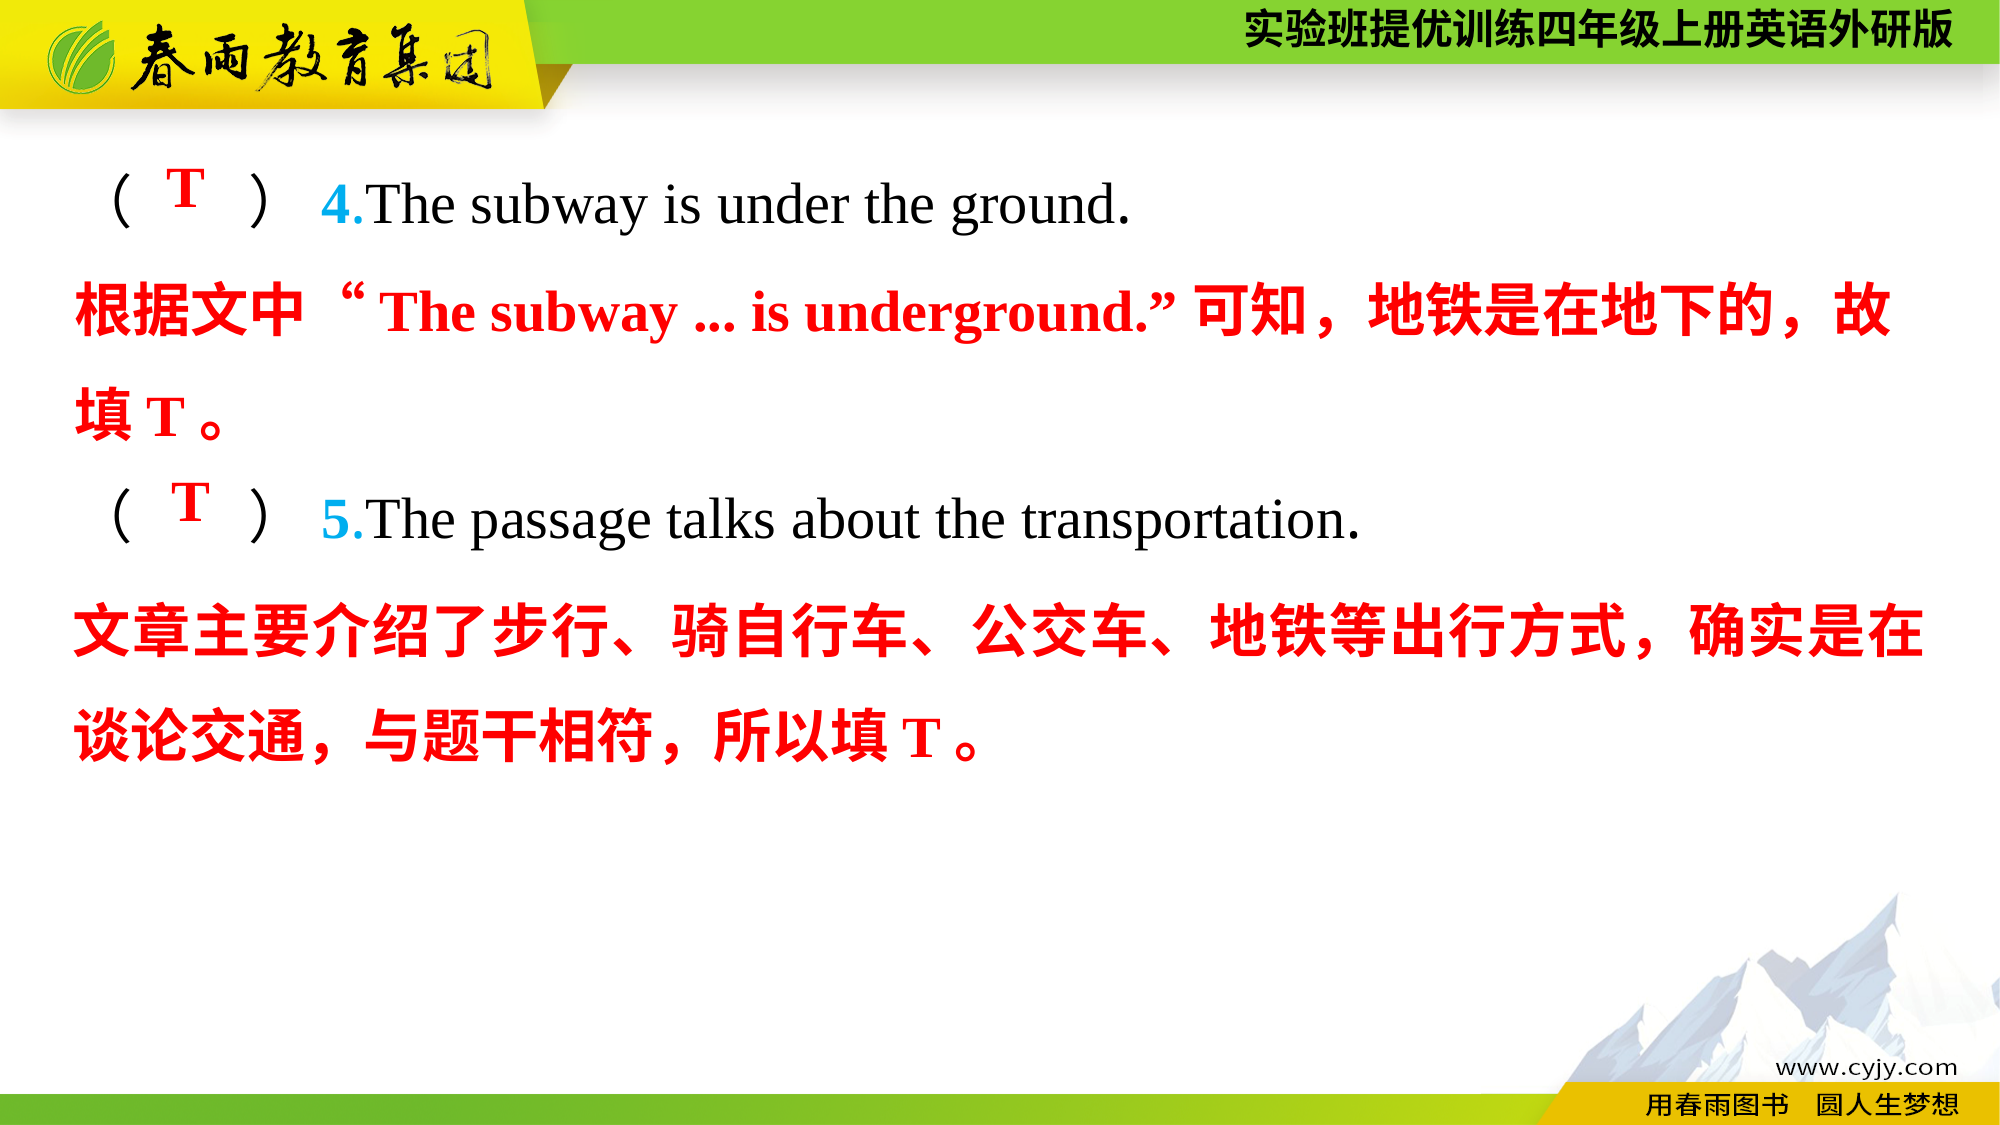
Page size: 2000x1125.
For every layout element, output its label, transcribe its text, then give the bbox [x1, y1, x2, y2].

text_box 根据文中“The subway ... is underground.”可知，地铁是在地下的，故 填T。 [59, 230, 1944, 456]
picture [0, 0, 2000, 1125]
list （ ）4.The subway is under the ground. （ ）5.The passage talks about the transportation. [59, 456, 1944, 562]
text_box T [137, 141, 221, 227]
text_box T [141, 455, 225, 541]
text_box 文章主要介绍了步行、骑自行车、公交车、地铁等出行方式，确实是在谈论交通，与题干相符，所以填T。 [57, 552, 1942, 777]
list （ ）4.The subway is under the ground. （ ）5.The passage talks about the transportation. [59, 122, 1944, 230]
